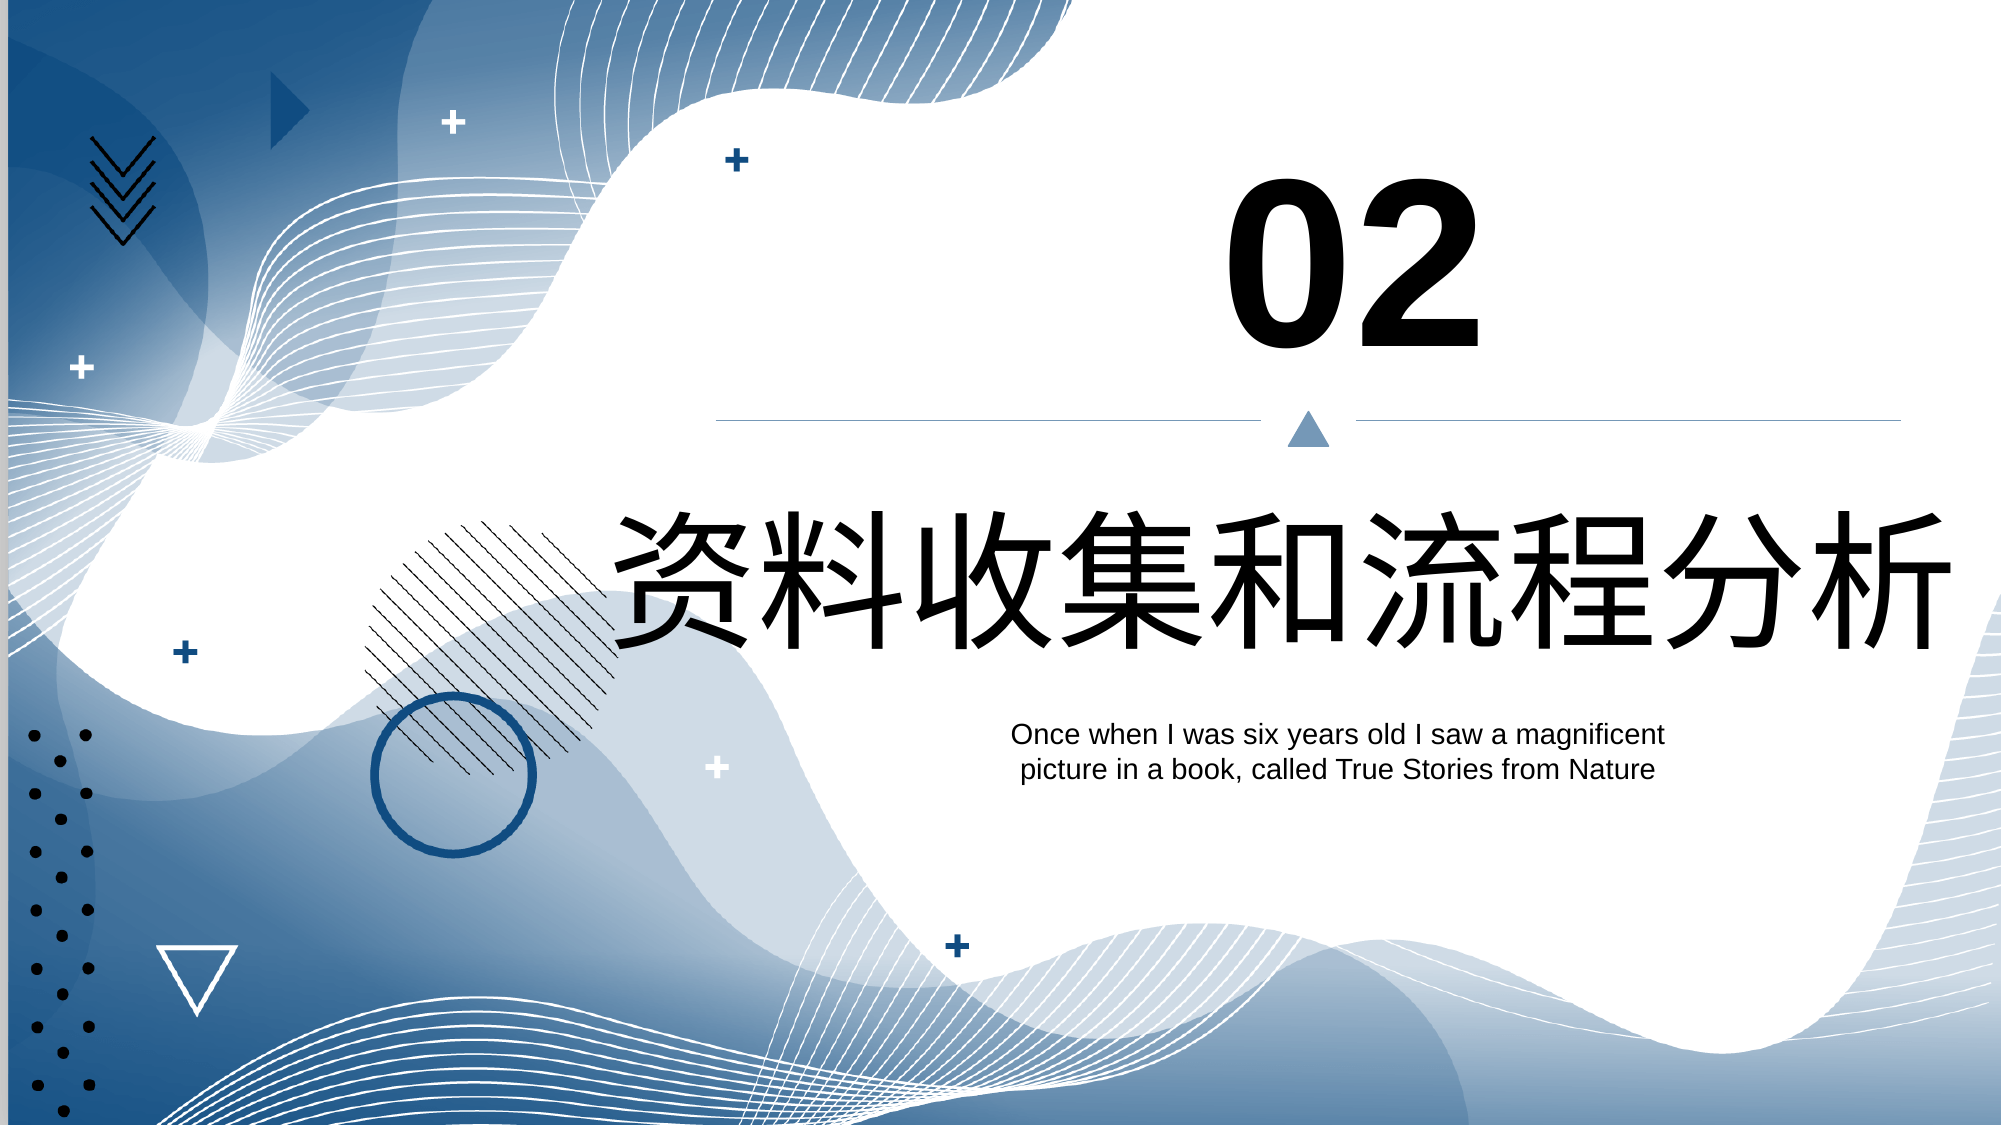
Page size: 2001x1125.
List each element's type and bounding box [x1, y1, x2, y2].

text_box [715, 99, 1902, 447]
picture [0, 0, 2001, 1125]
